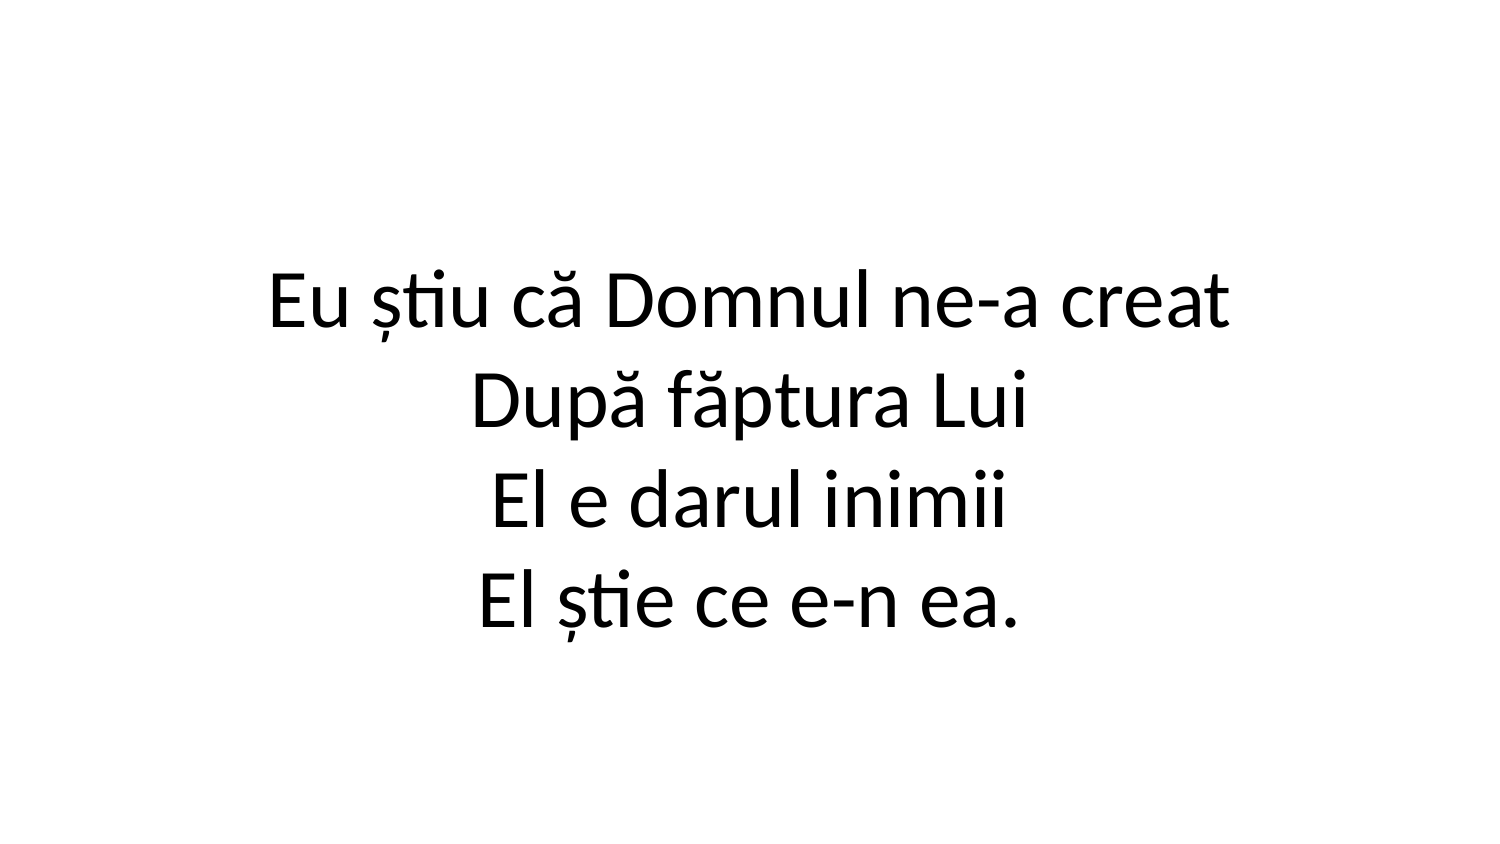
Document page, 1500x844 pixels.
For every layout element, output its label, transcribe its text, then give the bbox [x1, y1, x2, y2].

text_box Eu știu că Domnul ne-a creat După făptura Lui El e darul inimii El știe ce e-n ea. [252, 192, 1248, 652]
